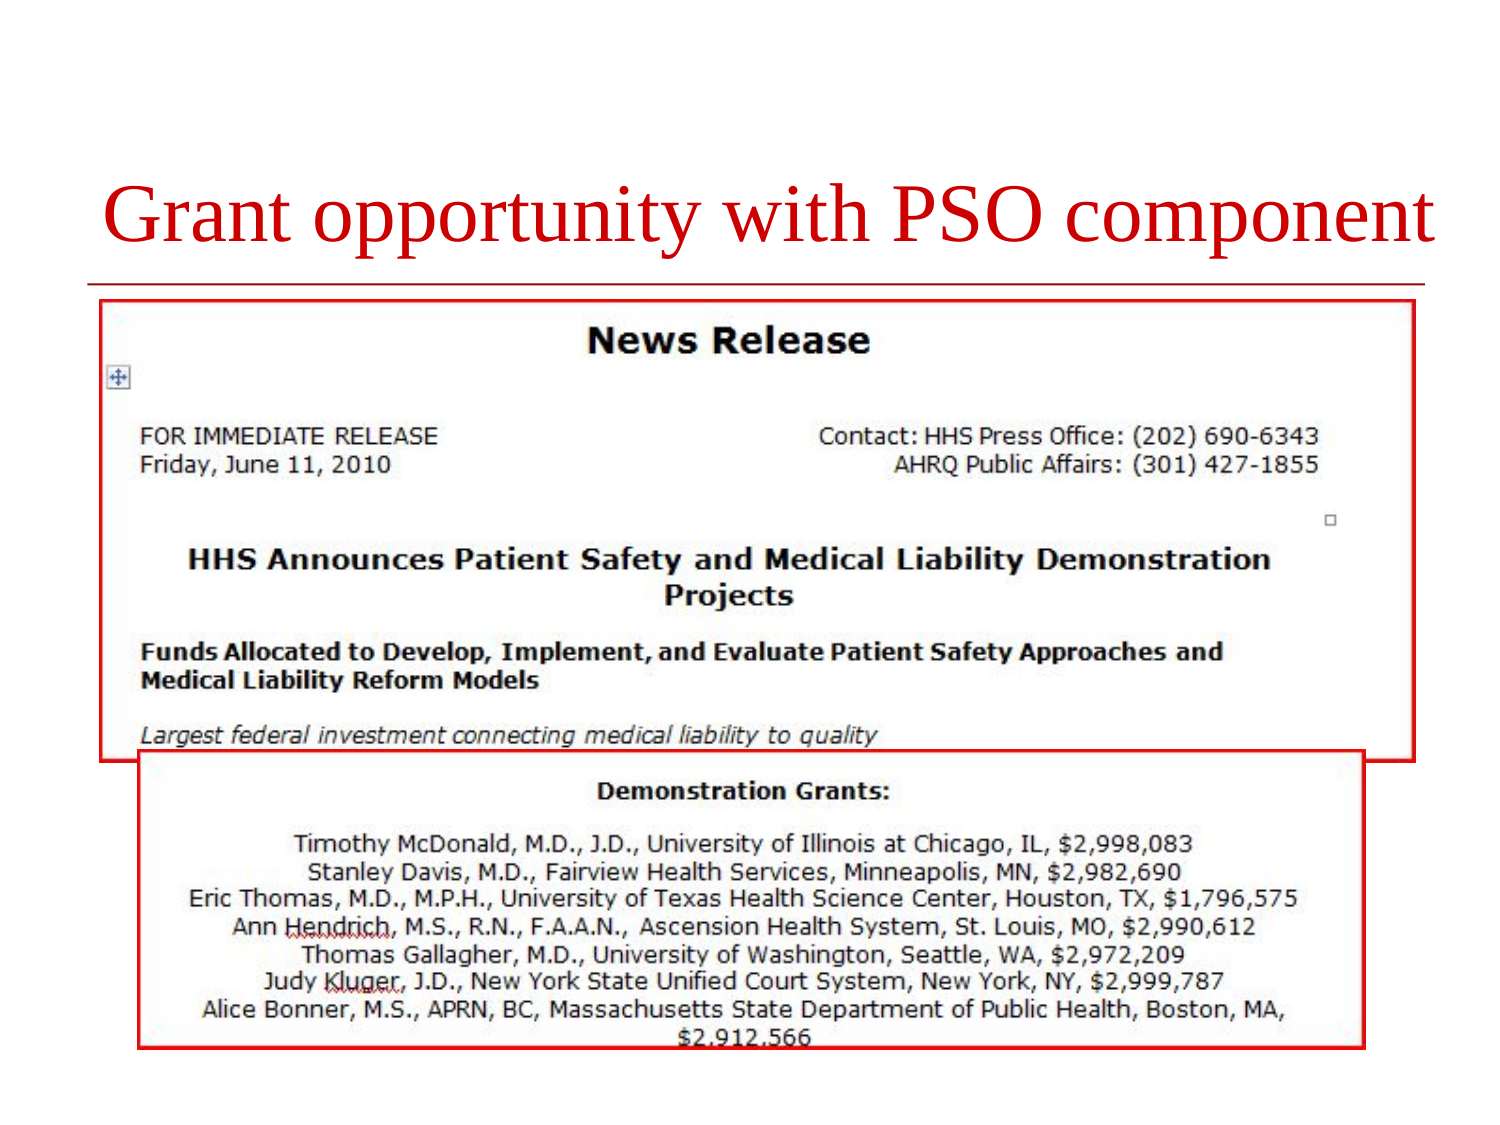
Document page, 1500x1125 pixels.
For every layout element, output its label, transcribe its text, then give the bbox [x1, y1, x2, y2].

title Grant opportunity with PSO component [87, 77, 1463, 266]
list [99, 299, 1416, 763]
picture [137, 749, 1366, 1051]
